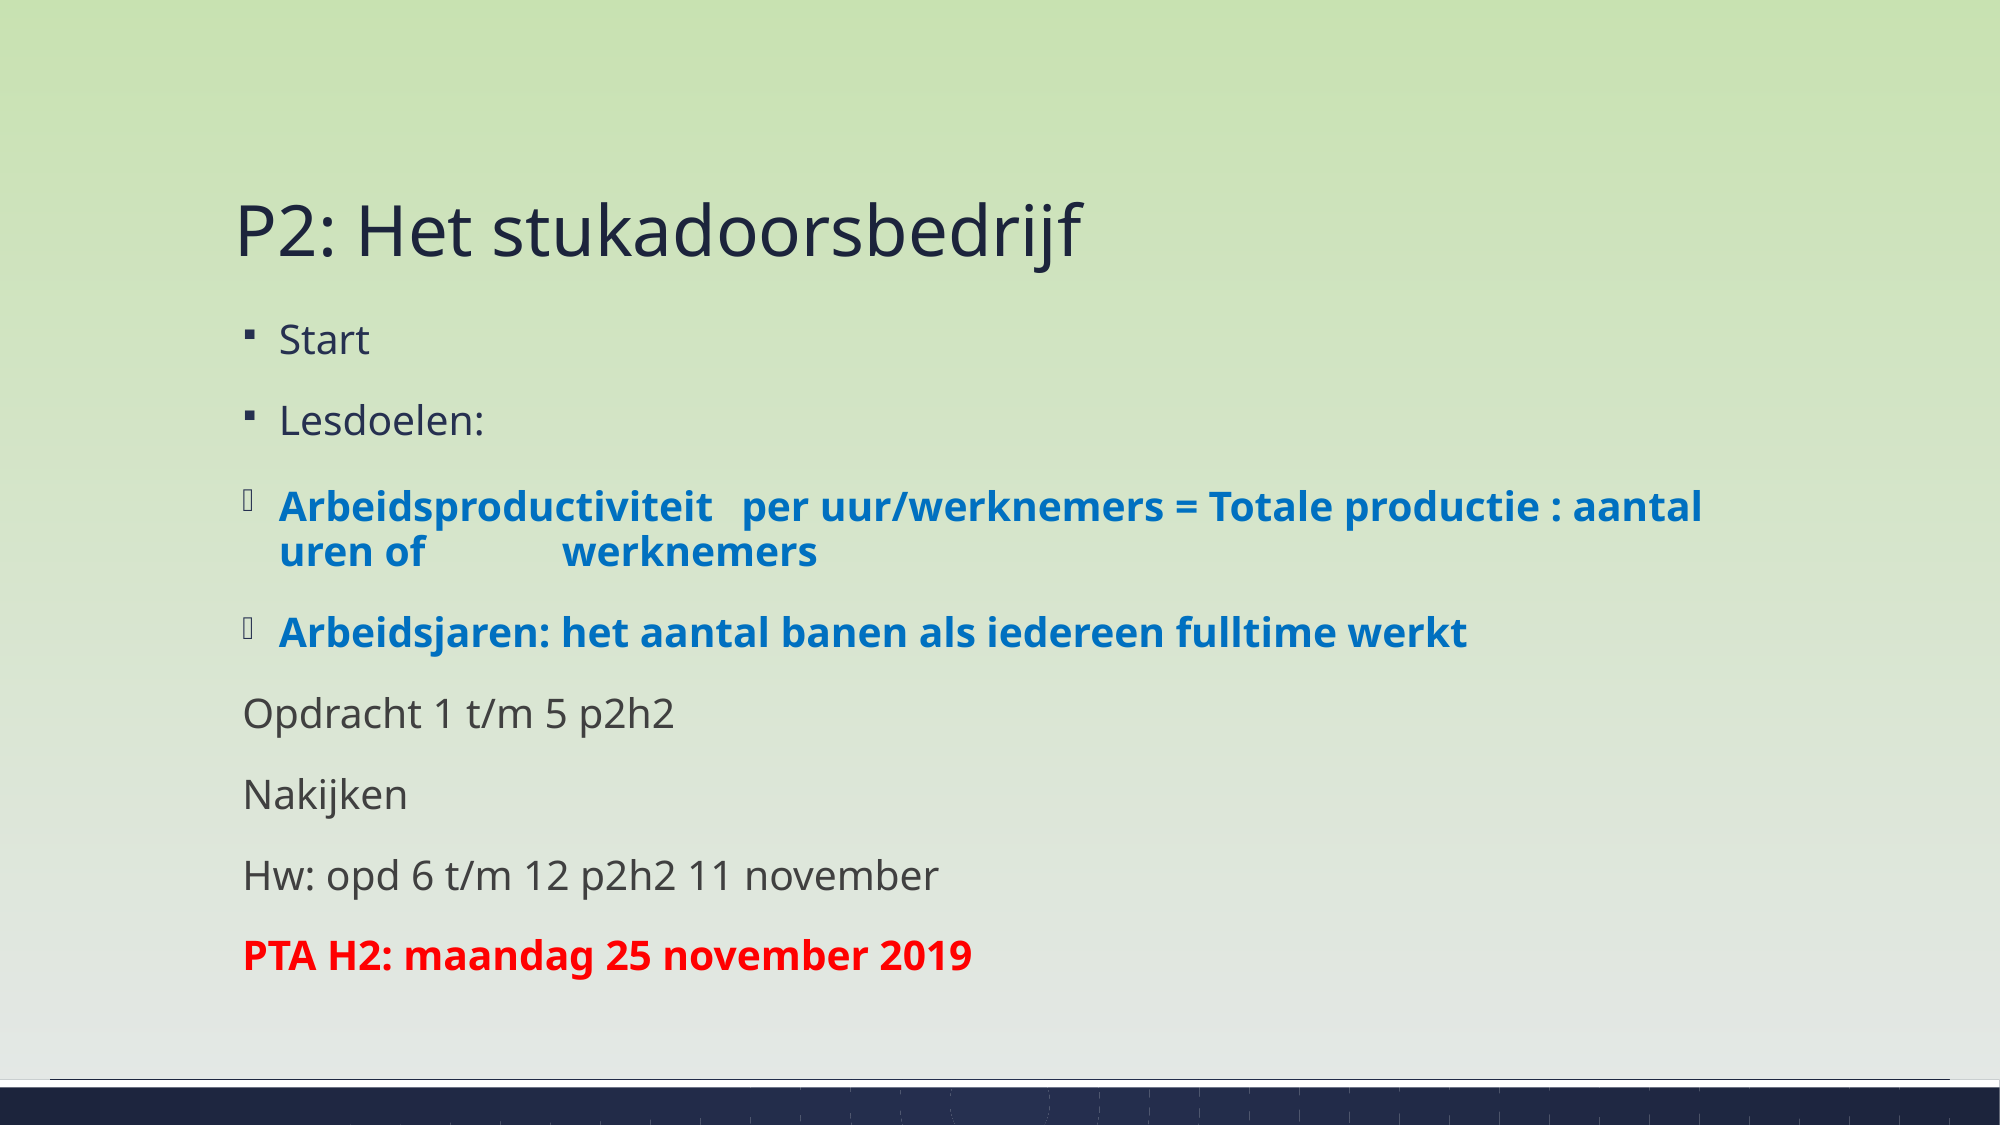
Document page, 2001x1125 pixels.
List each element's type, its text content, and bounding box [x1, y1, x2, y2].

title P2: Het stukadoorsbedrijf [219, 76, 1780, 279]
list Start Lesdoelen: Arbeidsproductiviteit per uur/werknemers = Totale productie : aantal uren of werknemers Arbeidsjaren: het aantal banen als iedereen fulltime werkt Opdracht 1 t/m 5 p2h2 Nakijken Hw: opd 6 t/m 12 p2h2 11 november PTA H2: maandag 25 november 2019 [219, 311, 1780, 990]
